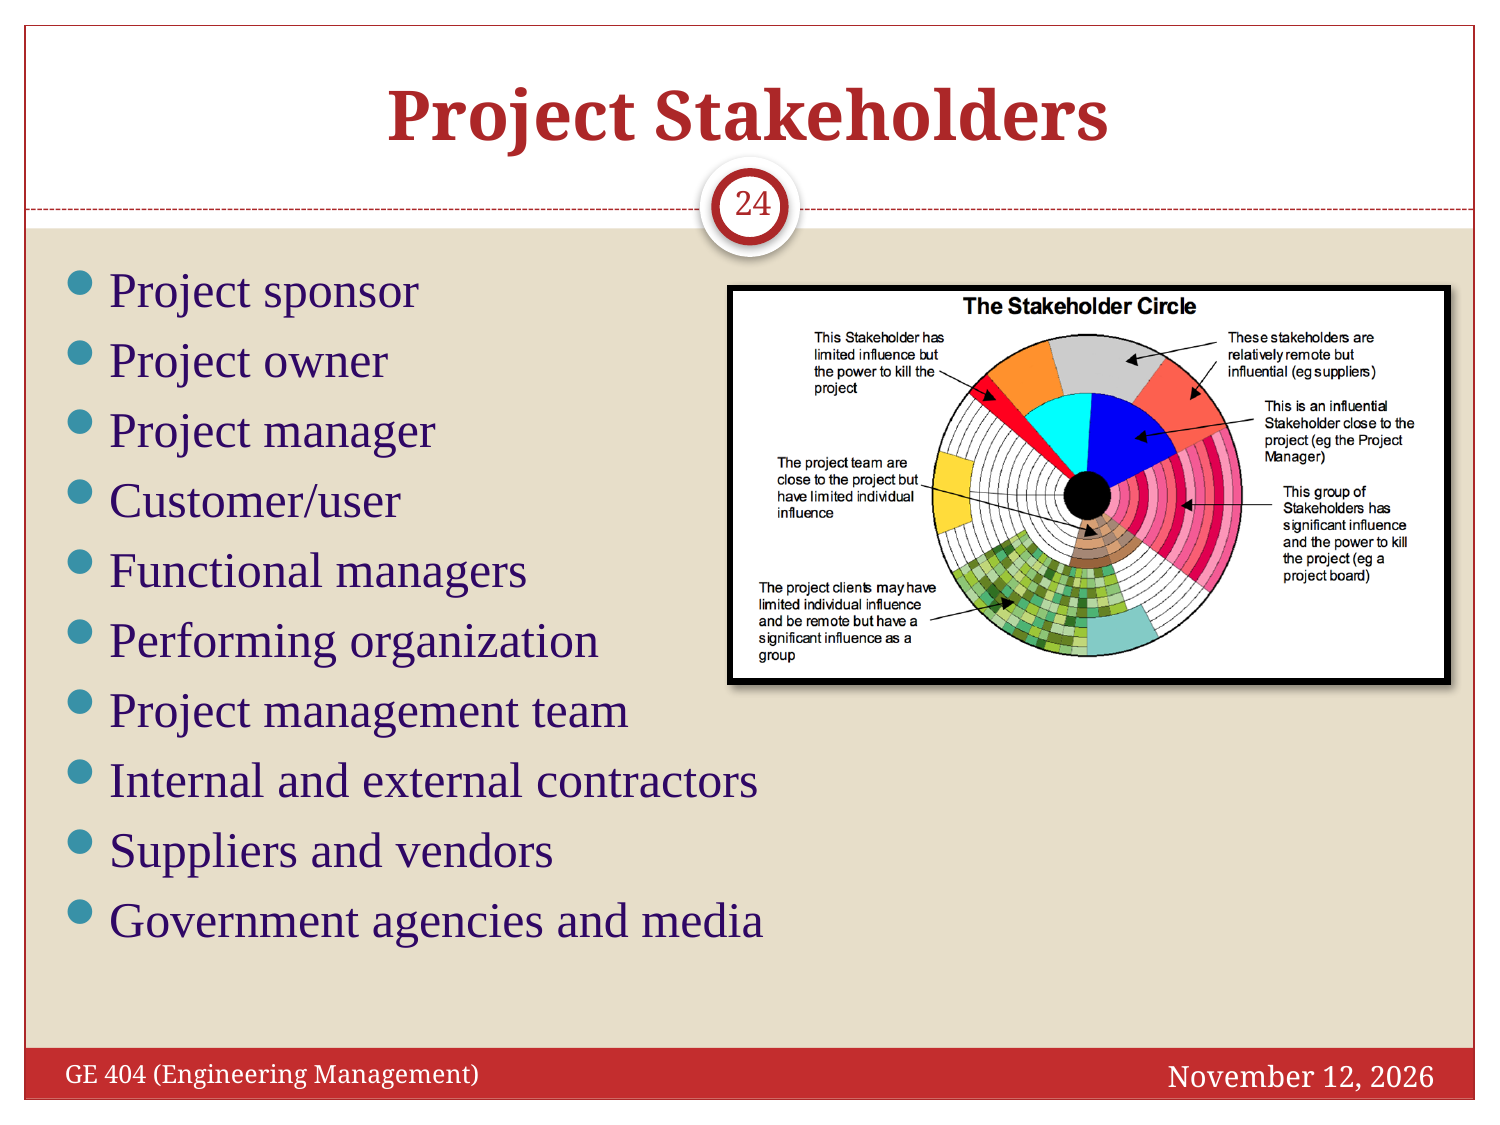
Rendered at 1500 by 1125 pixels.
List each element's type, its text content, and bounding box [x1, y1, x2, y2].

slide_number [950, 1050, 1450, 1111]
slide_number 24 [715, 168, 791, 241]
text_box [733, 290, 1445, 679]
footer GE 404 (Engineering Management) [50, 1051, 638, 1112]
title Project Stakeholders [49, 37, 1450, 162]
list Project sponsor Project owner Project manager Customer/user Functional managers Performing organization Project management team Internal and external contractors Suppliers and vendors Government agencies and media [49, 250, 1445, 1001]
